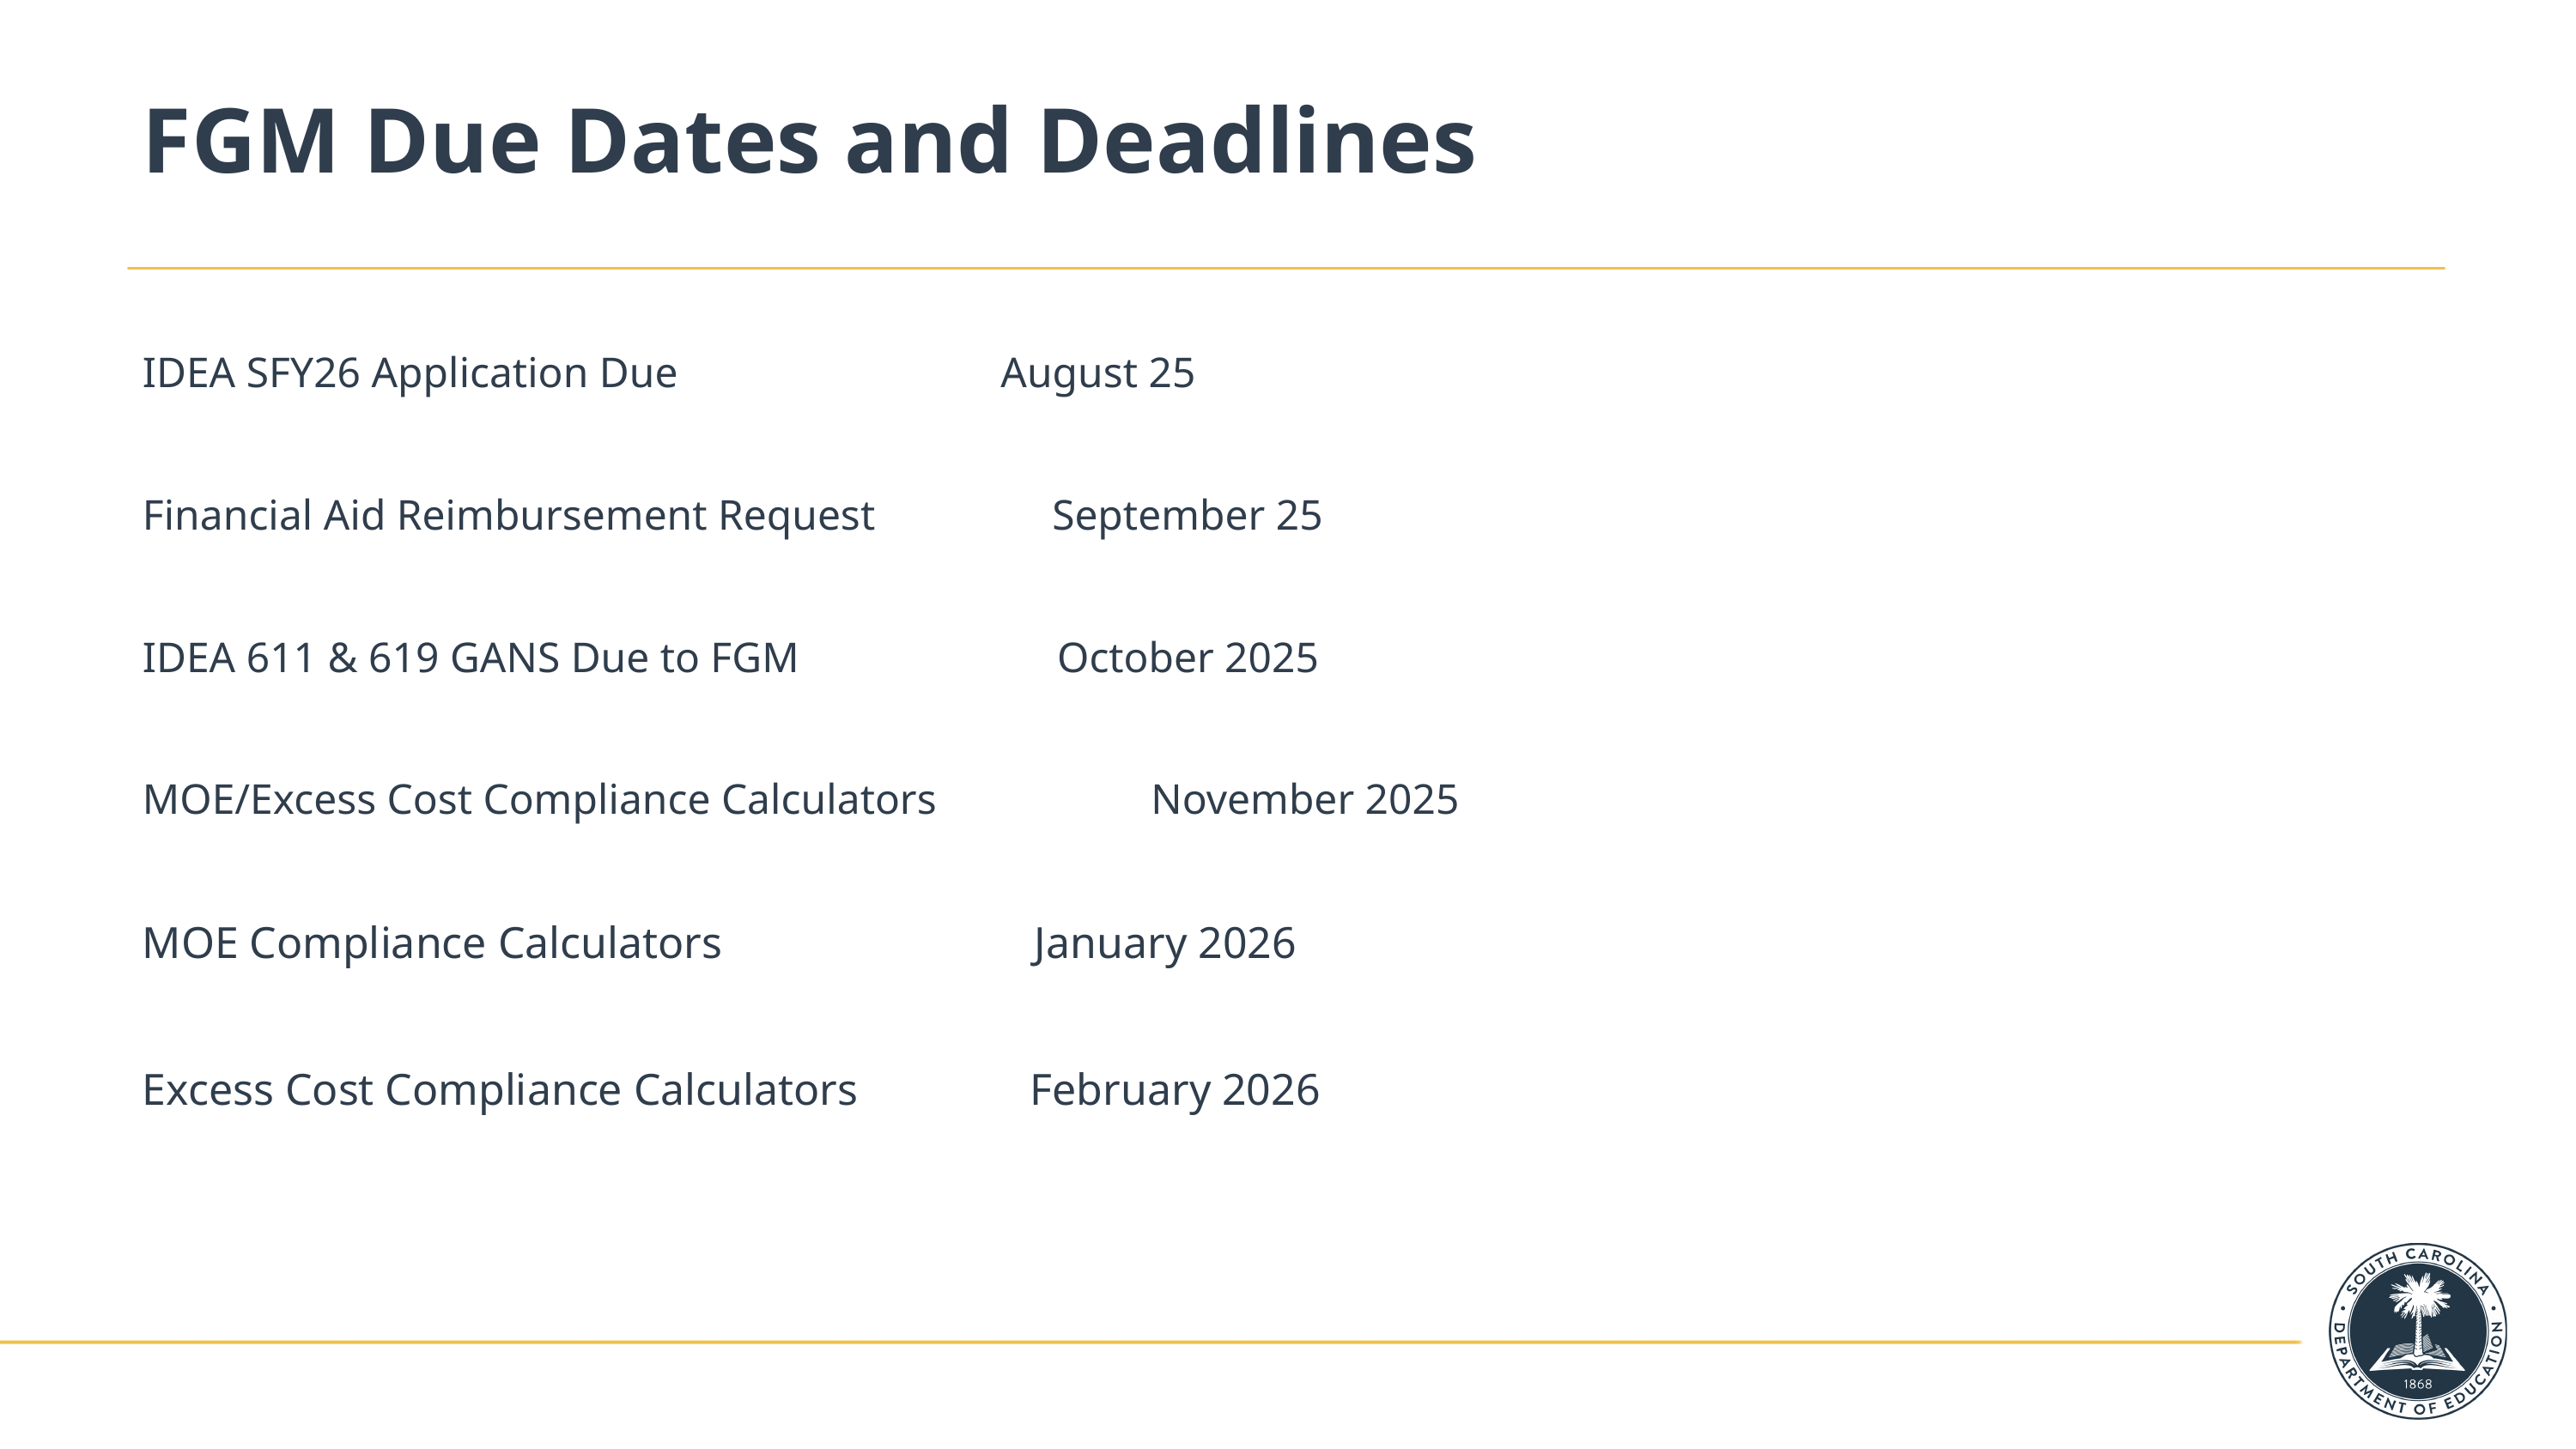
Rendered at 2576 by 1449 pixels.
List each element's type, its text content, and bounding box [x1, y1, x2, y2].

list IDEA SFY26 Application Due August 25 Financial Aid Reimbursement Request September 25 IDEA 611 & 619 GANS Due to FGM October 2025 MOE/Excess Cost Compliance Calculators November 2025 MOE Compliance Calculators January 2026 Excess Cost Compliance Calculators February 2026 [129, 269, 2447, 1346]
picture [2329, 1243, 2507, 1420]
title FGM Due Dates and Deadlines [129, 76, 2447, 232]
